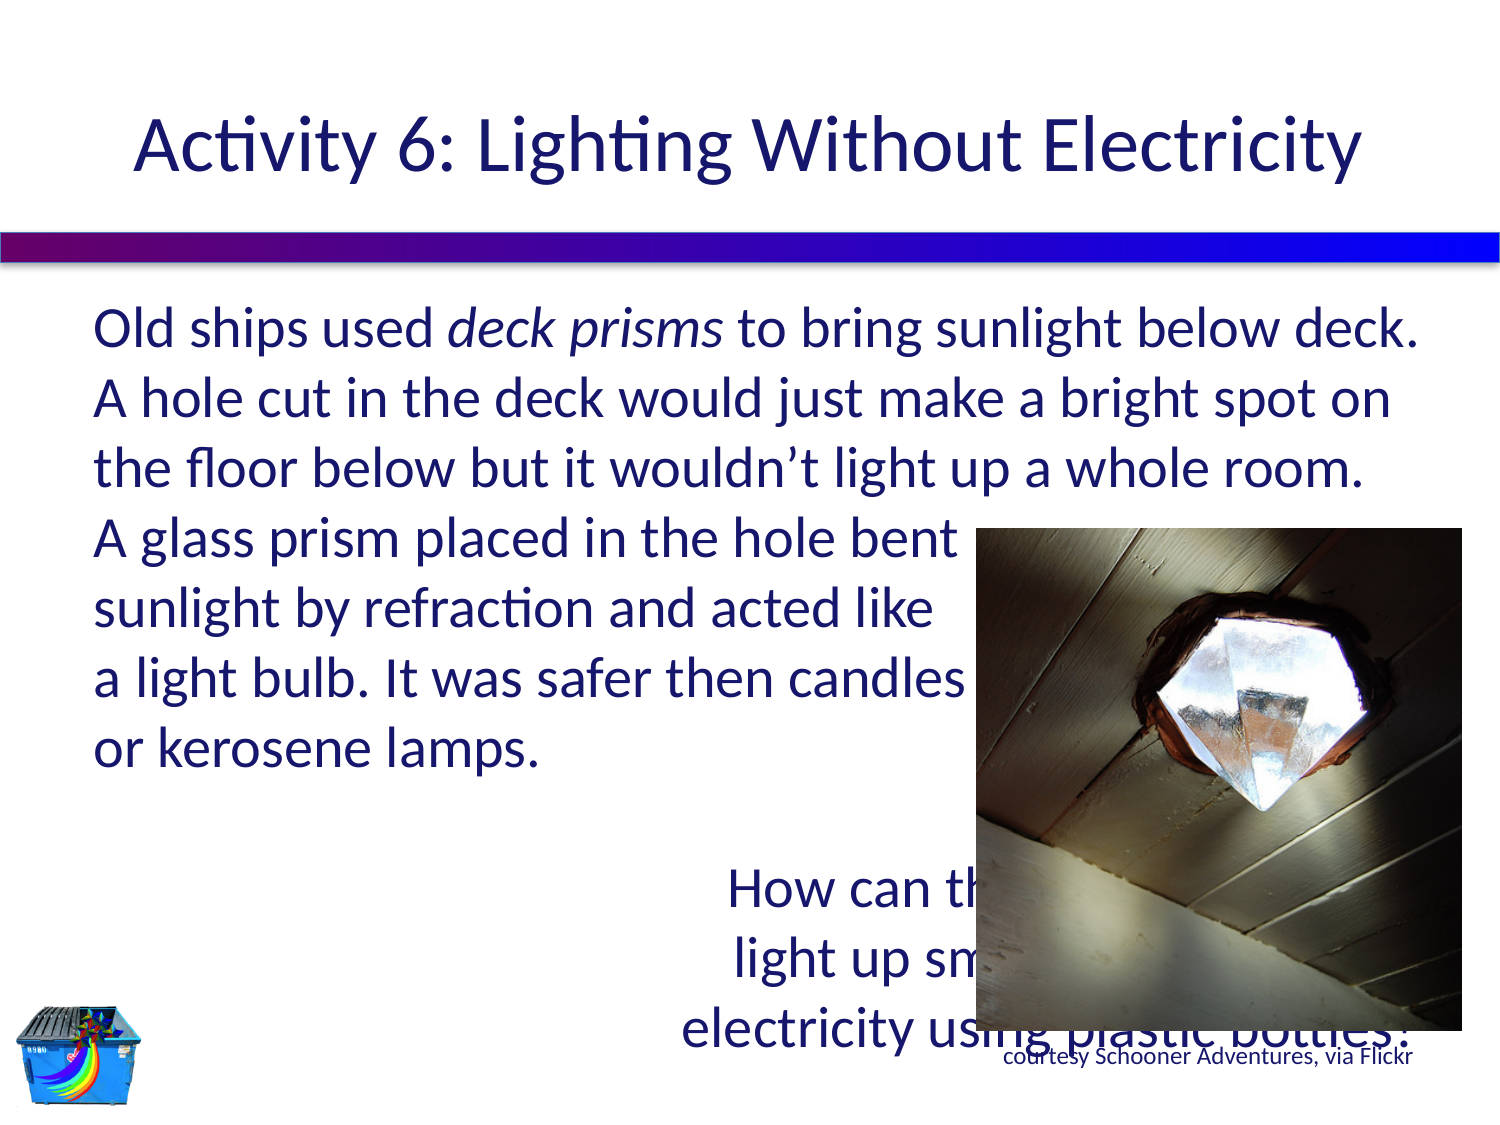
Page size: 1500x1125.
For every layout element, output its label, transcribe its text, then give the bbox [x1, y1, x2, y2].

picture [976, 528, 1463, 1031]
picture [14, 1004, 78, 1107]
text_box courtesy Schooner Adventures, via Flickr [988, 1039, 1462, 1077]
title Activity 6: Lighting Without Electricity [75, 45, 1425, 233]
text_box Old ships used deck prisms to bring sunlight below deck. A hole cut in the deck would just make a bright spot on the floor below but it wouldn’t light up a whole room. A glass prism placed in the hole bent sunlight by refraction and acted like a light bulb. It was safer then candles or kerosene lamps. How can this idea be used to light up small houses with no electricity using plastic bottles? [78, 282, 1436, 1125]
